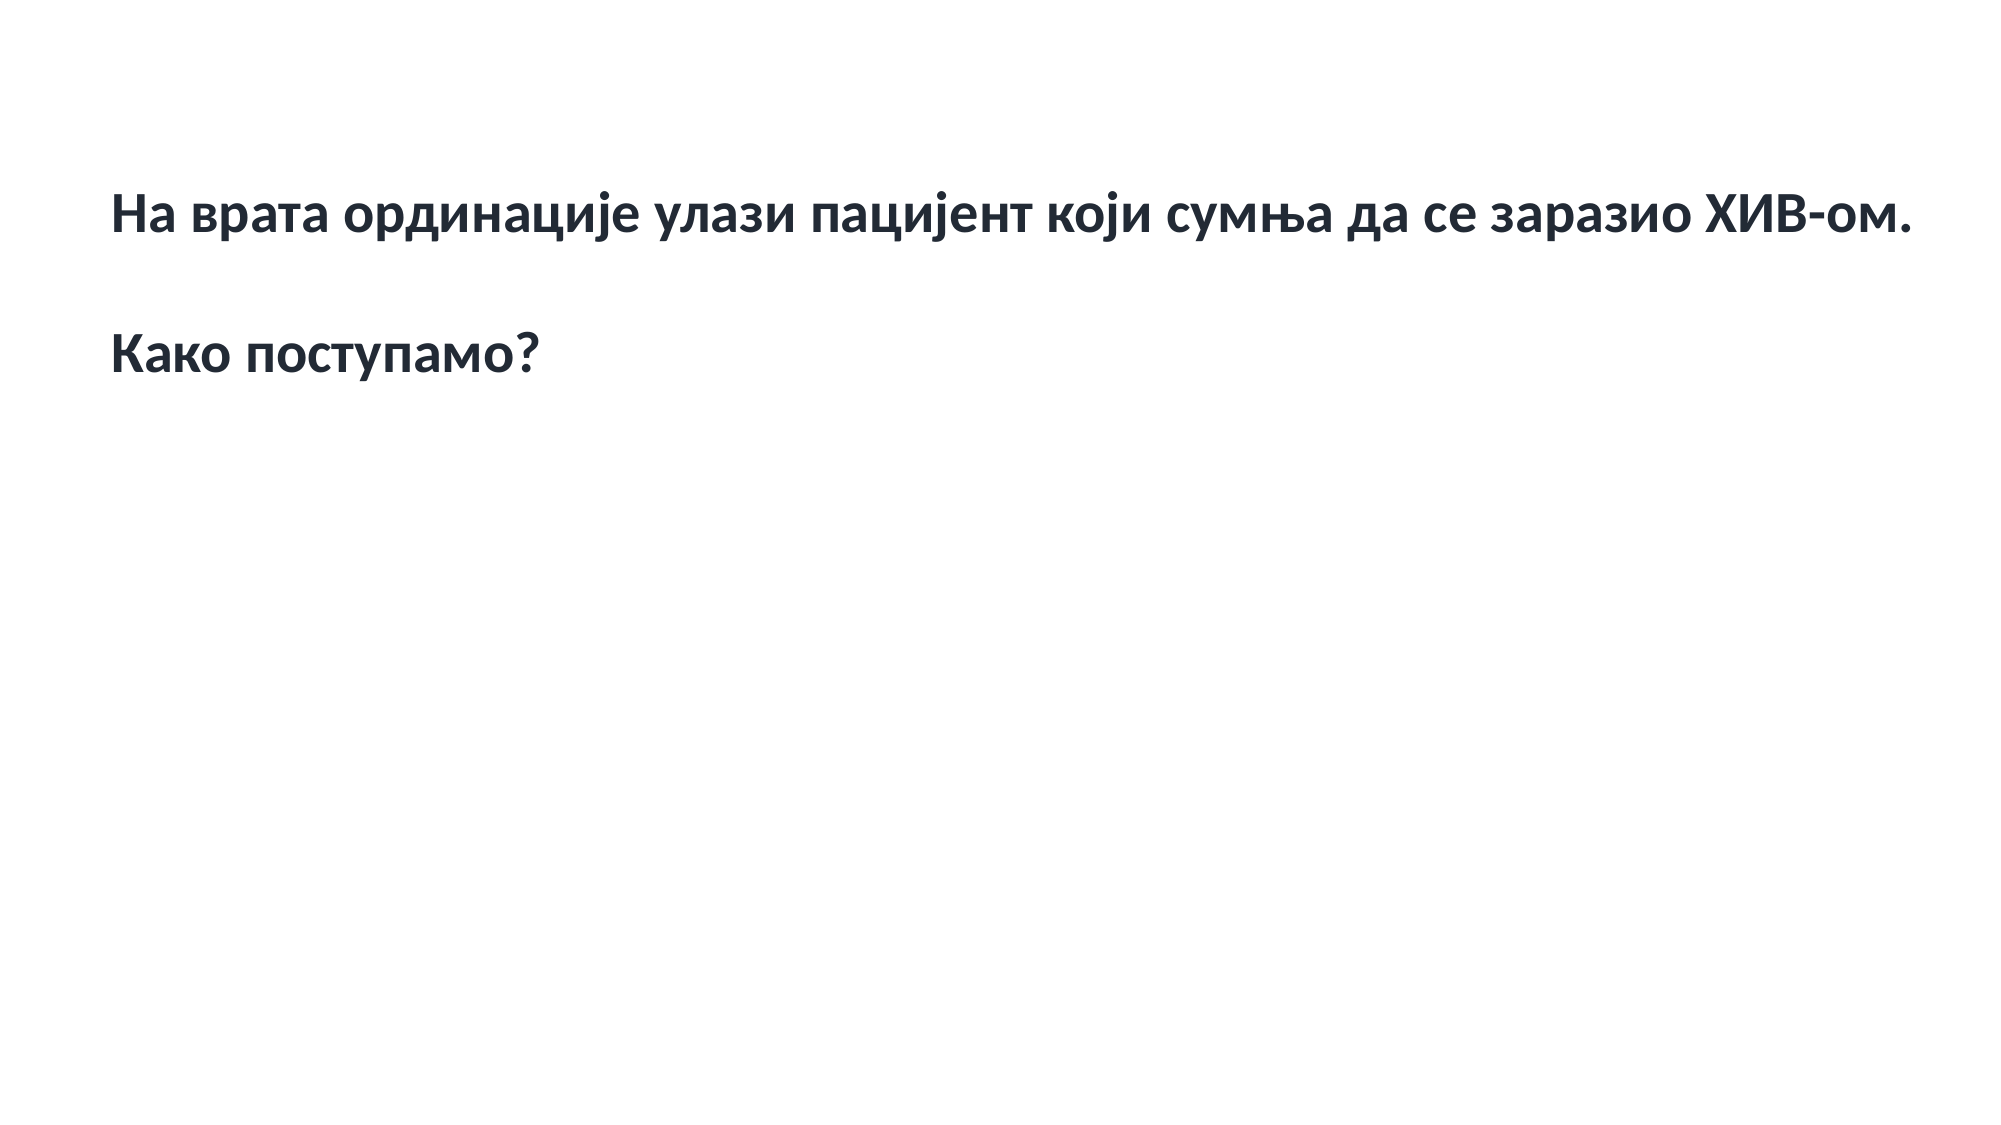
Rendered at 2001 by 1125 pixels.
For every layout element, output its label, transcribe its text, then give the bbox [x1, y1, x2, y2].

text_box На врата ординације улази пацијент који сумња да се заразио ХИВ-ом. Како поступамо? [96, 167, 1931, 392]
